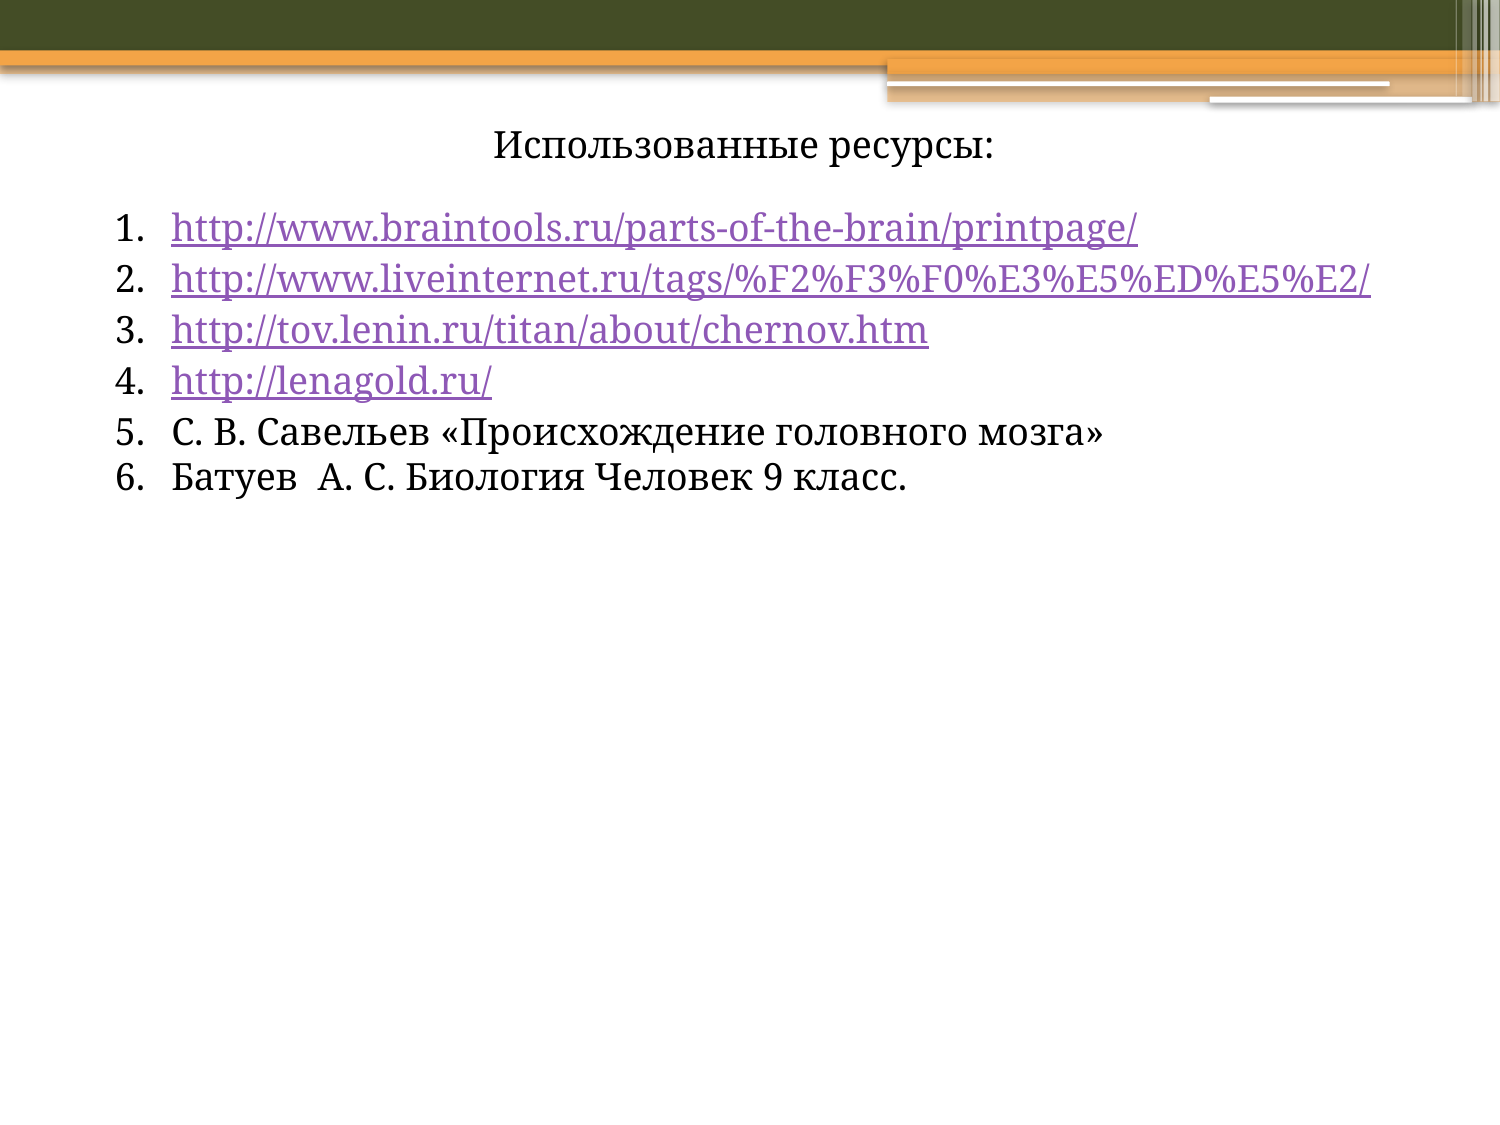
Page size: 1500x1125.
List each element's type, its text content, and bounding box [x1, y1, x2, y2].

text_box http://www.braintools.ru/parts-of-the-brain/printpage/ http://www.liveinternet.ru/tags/%F2%F3%F0%E3%E5%ED%E5%E2/ http://tov.lenin.ru/titan/about/chernov.htm http://lenagold.ru/ С. В. Савельев «Происхождение головного мозга» Батуев А. С. Биология Человек 9 класс. [100, 196, 1388, 506]
text_box Использованные ресурсы: [183, 113, 1306, 196]
